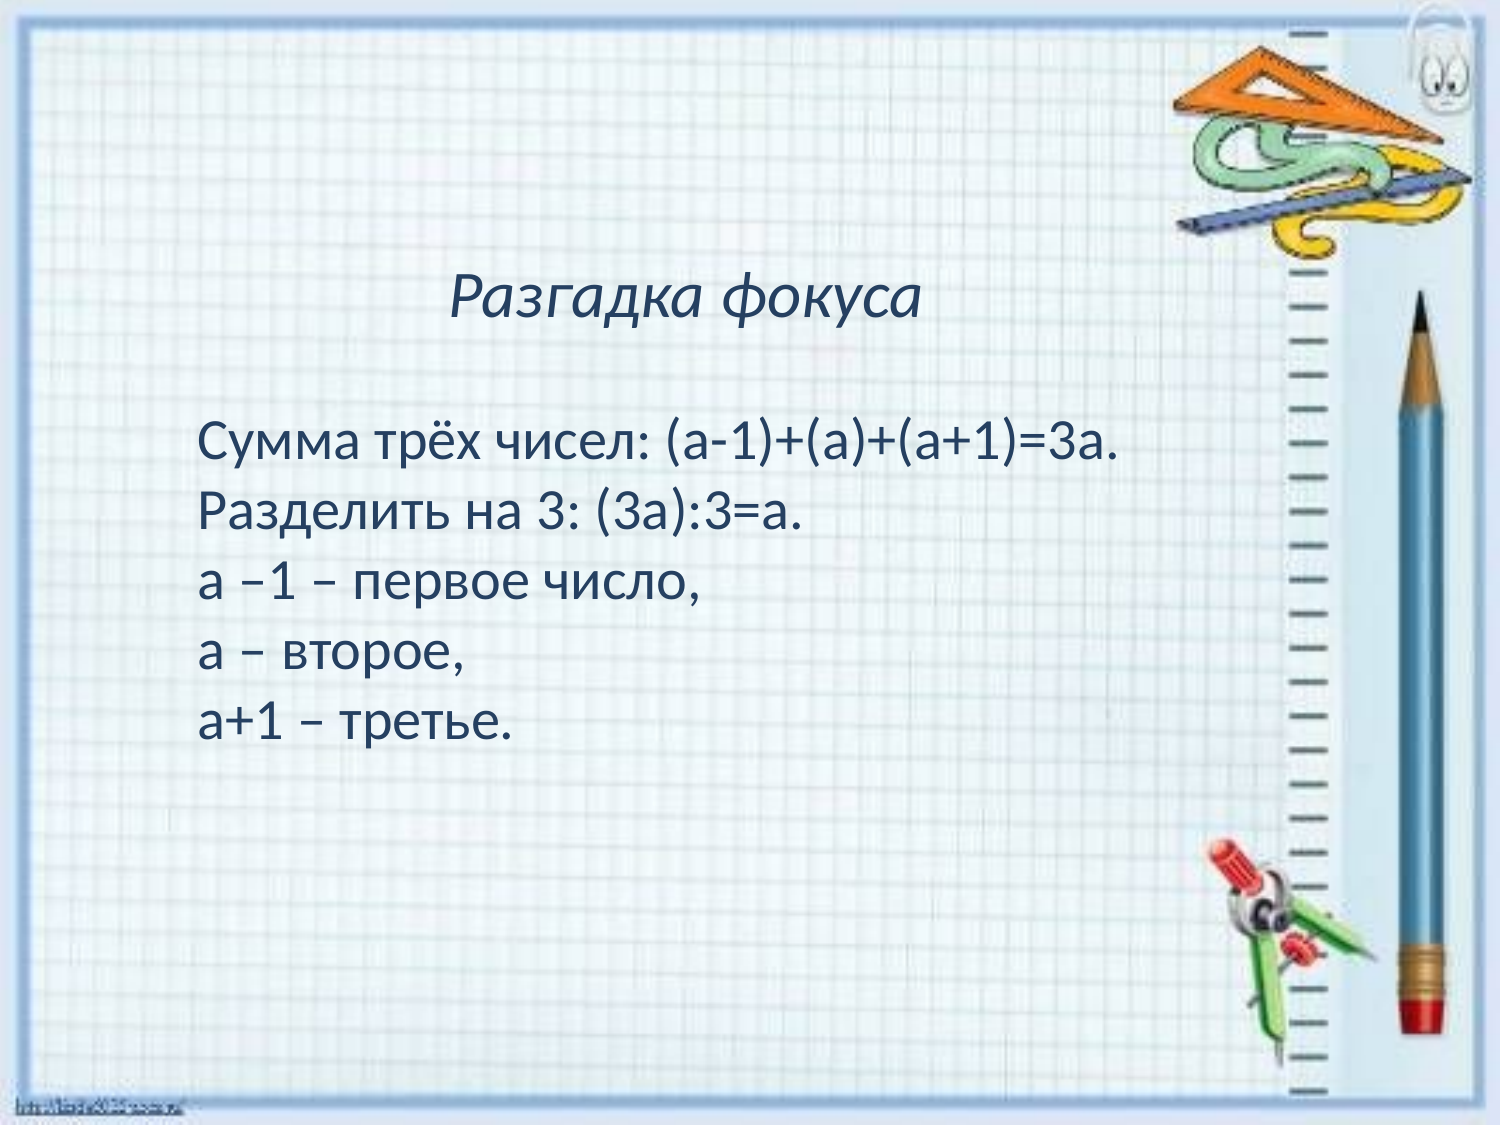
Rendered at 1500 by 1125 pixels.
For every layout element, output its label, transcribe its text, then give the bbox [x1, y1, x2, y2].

picture [0, 0, 1500, 1125]
text_box Разгадка фокуса Сумма трёх чисел: (а-1)+(а)+(а+1)=3а. Разделить на 3: (3а):3=а. а –1 – первое число, а – второе, а+1 – третье. [183, 243, 1205, 759]
